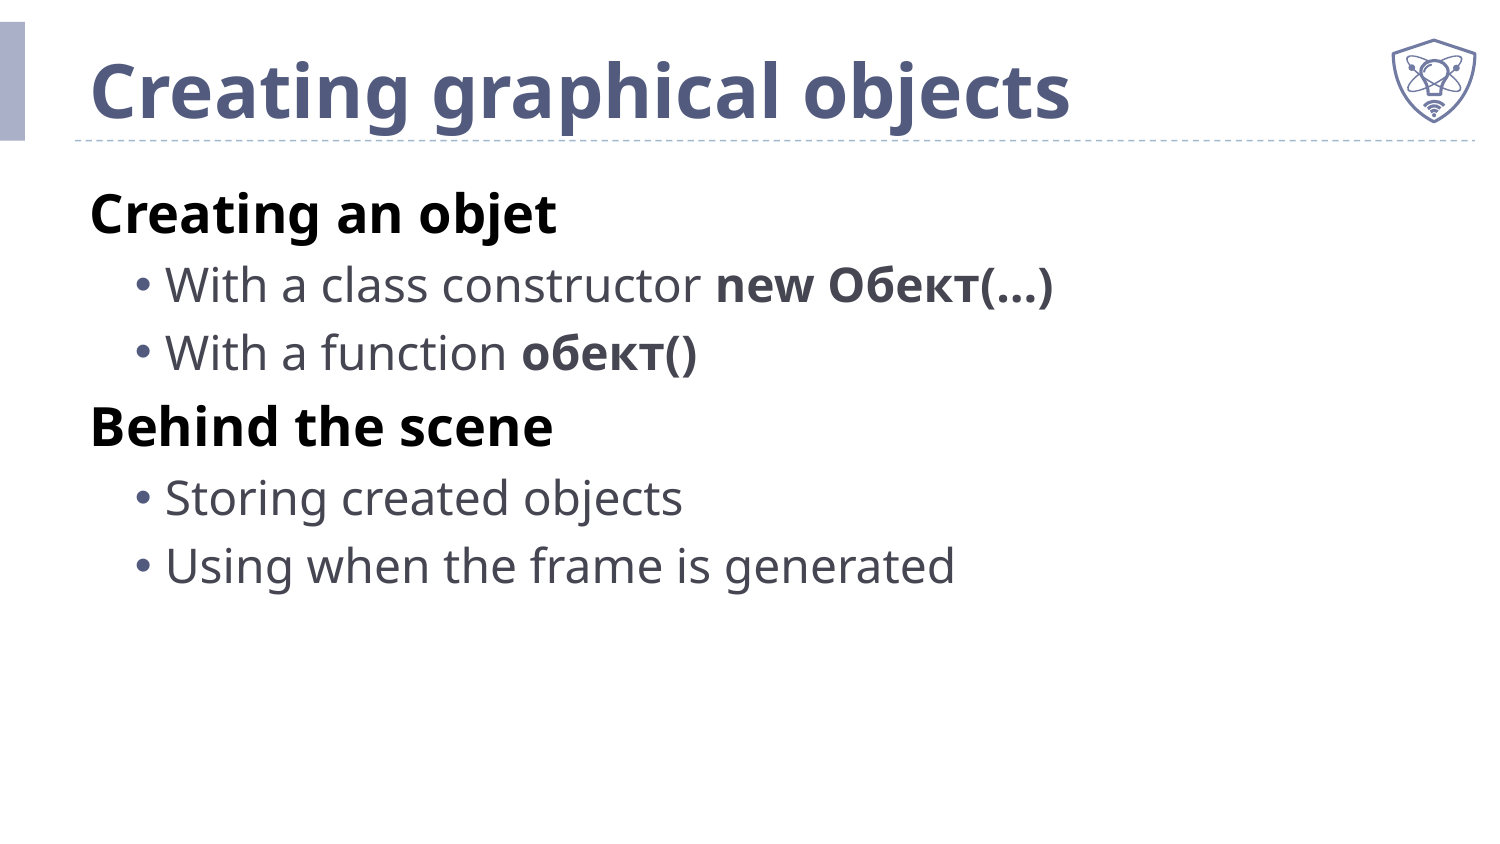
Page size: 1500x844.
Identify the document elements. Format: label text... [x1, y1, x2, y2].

list Creating an objet With a class constructor new Обект(…) With a function обект() Behind the scene Storing created objects Using when the frame is generated [75, 171, 1475, 835]
title Creating graphical objects [75, 18, 1475, 141]
